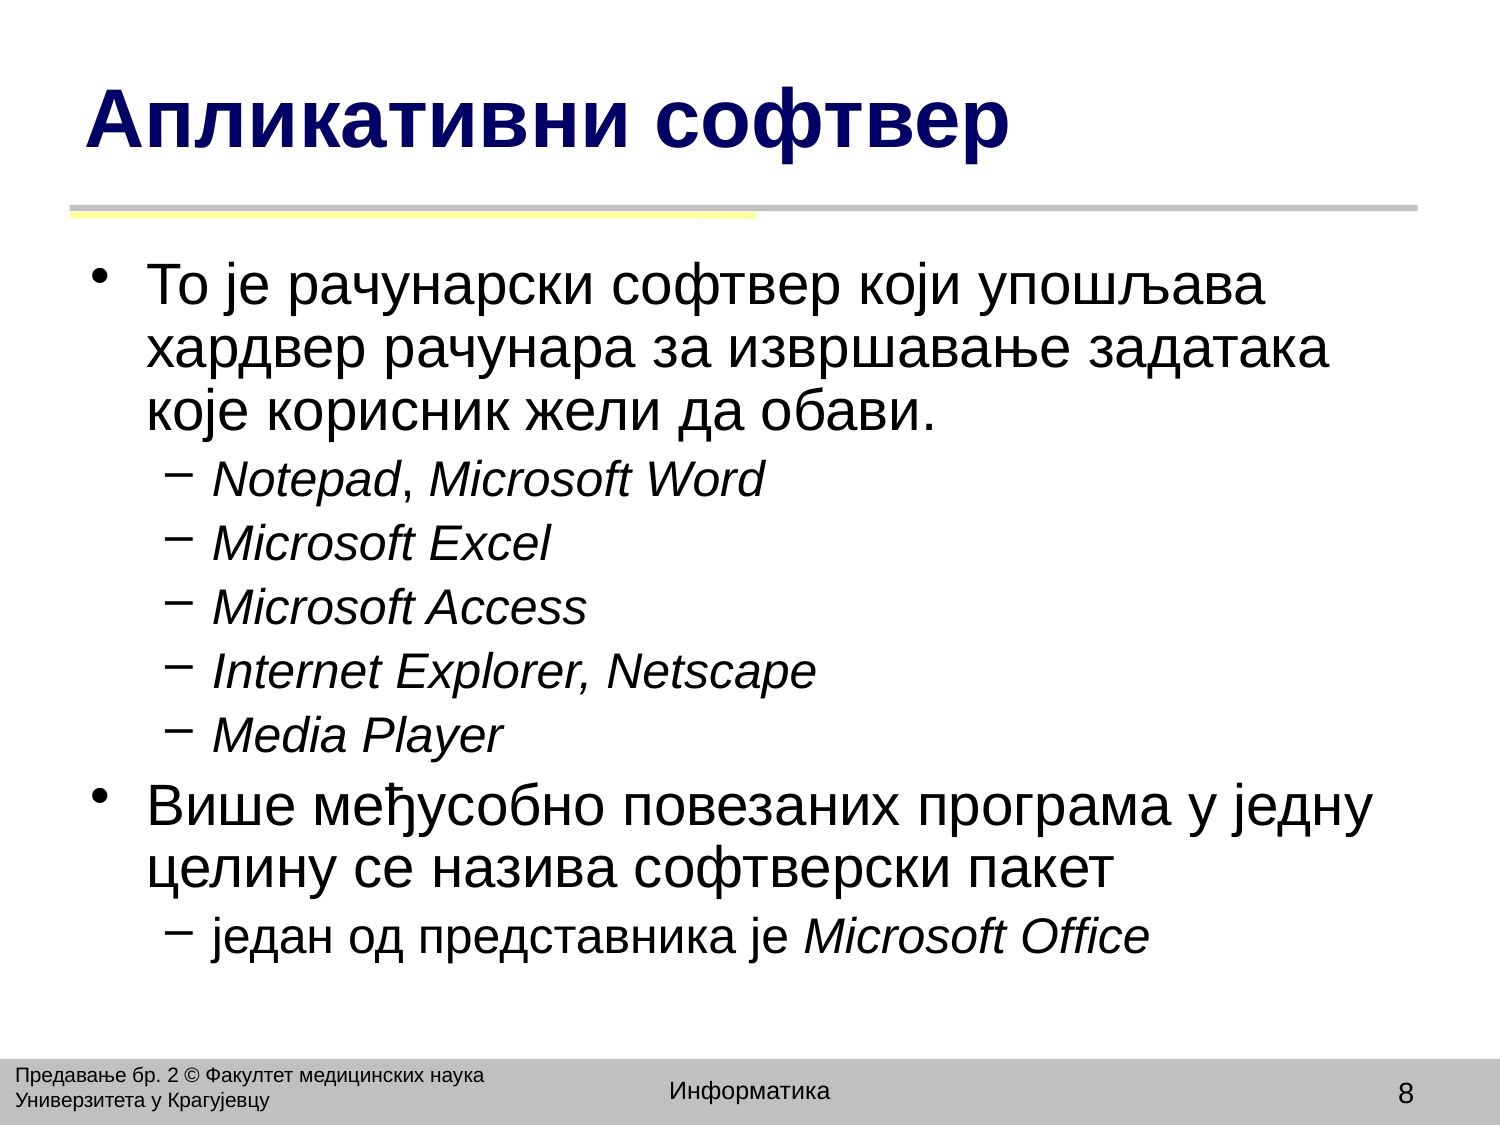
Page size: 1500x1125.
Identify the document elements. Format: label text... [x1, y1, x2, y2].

slide_number 8 [1079, 1066, 1430, 1125]
slide_number Предавање бр. 2 © Факултет медицинских наука Универзитета у Крагујевцу [0, 1053, 607, 1108]
footer Информатика [512, 1066, 988, 1125]
list То је рачунарски софтвер који упошљава хардвер рачунара за извршавање задатака које корисник жели да обави. Notepad, Microsoft Word Microsoft Excel Microsoft Access Internet Explorer, Netscape Media Player Више међусобно повезаних програма у једну целину се назива софтверски пакет један од представника је Microsoft Office [74, 246, 1426, 1023]
title Апликативни софтвер [69, 19, 1426, 208]
